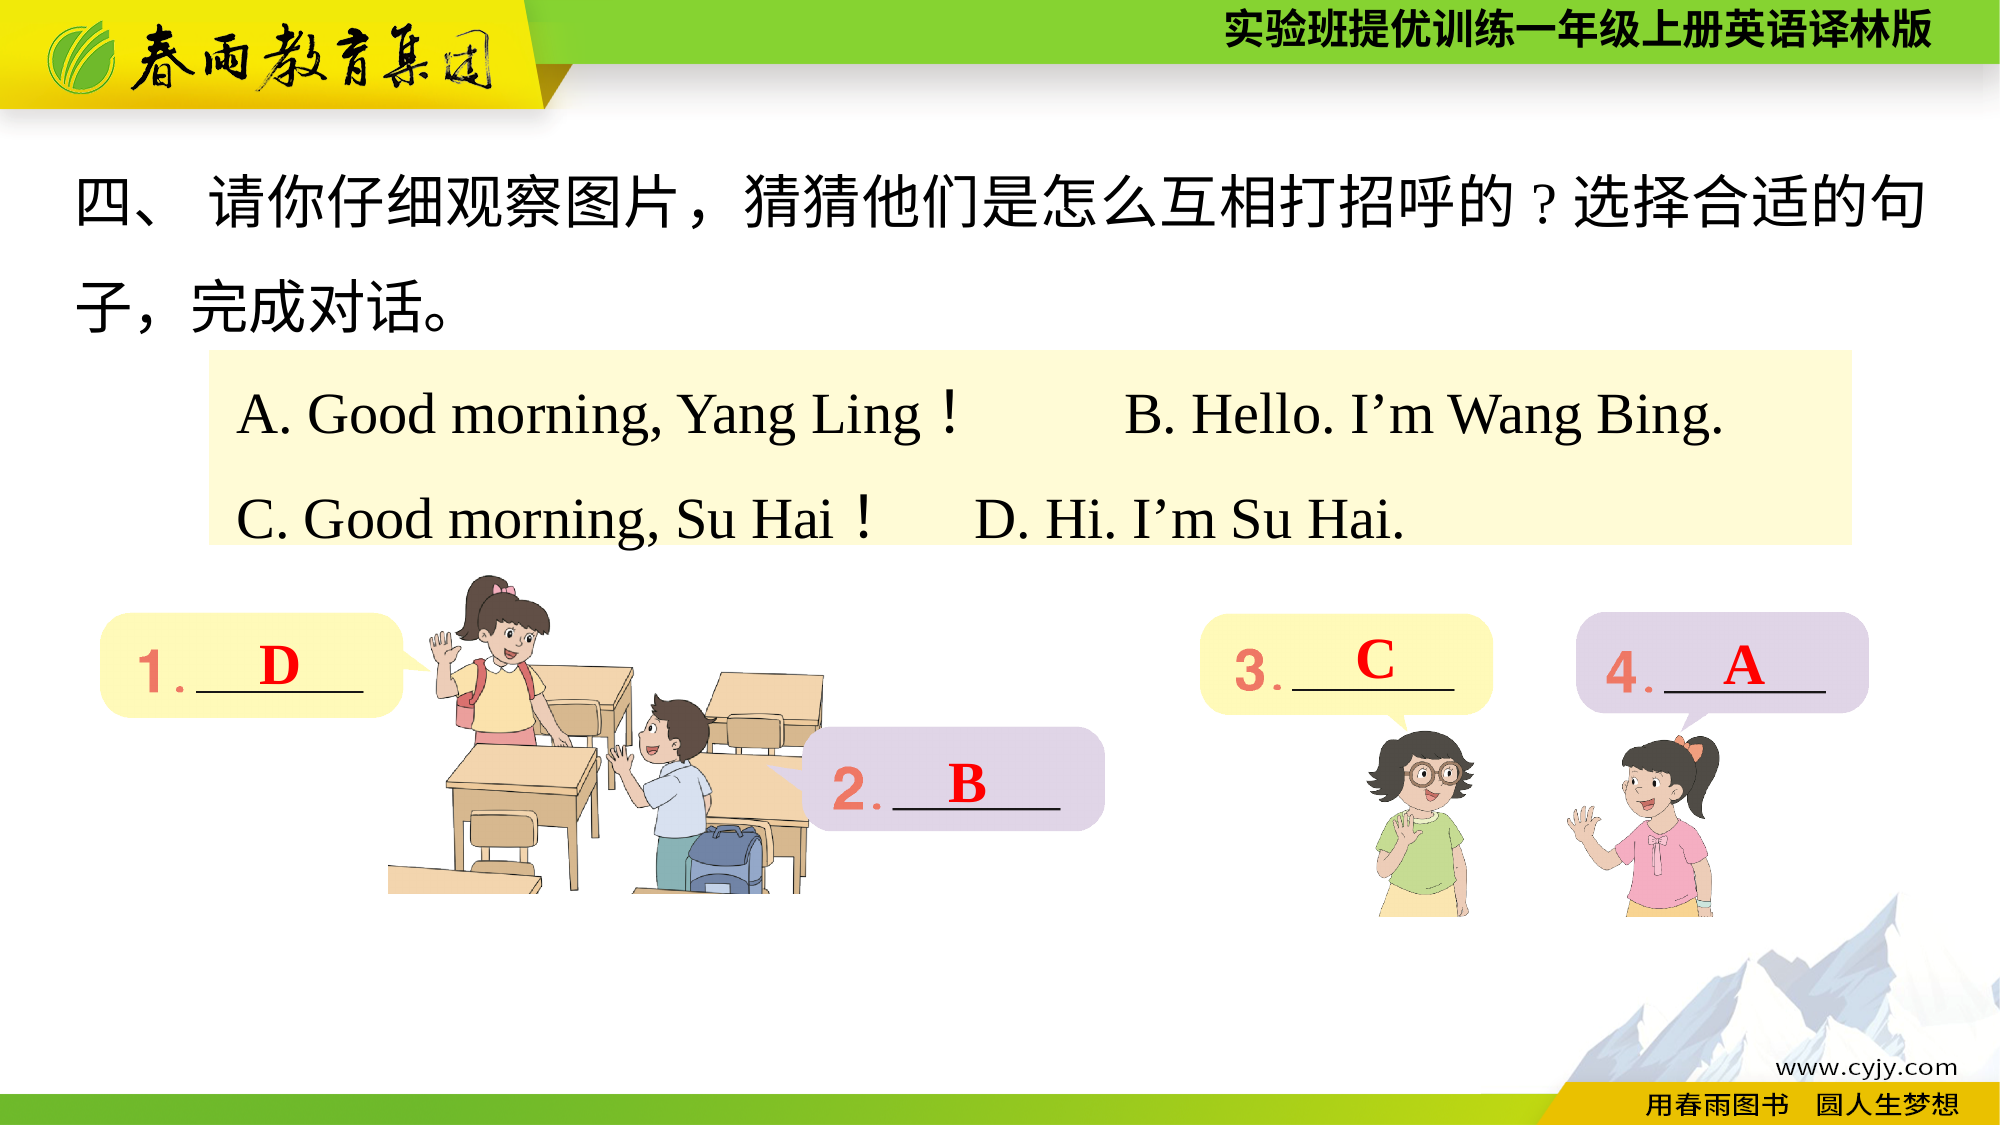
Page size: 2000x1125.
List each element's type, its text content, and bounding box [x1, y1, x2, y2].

list 四、 请你仔细观察图片，猜猜他们是怎么互相打招呼的?选择合适的句子，完成对话。 A. Good morning, Yang Ling！ B. Hello. I’m Wang Bing. C. Good morning, Su Hai！ D. Hi. I’m Su Hai. [59, 122, 1944, 562]
picture [0, 0, 2000, 1125]
